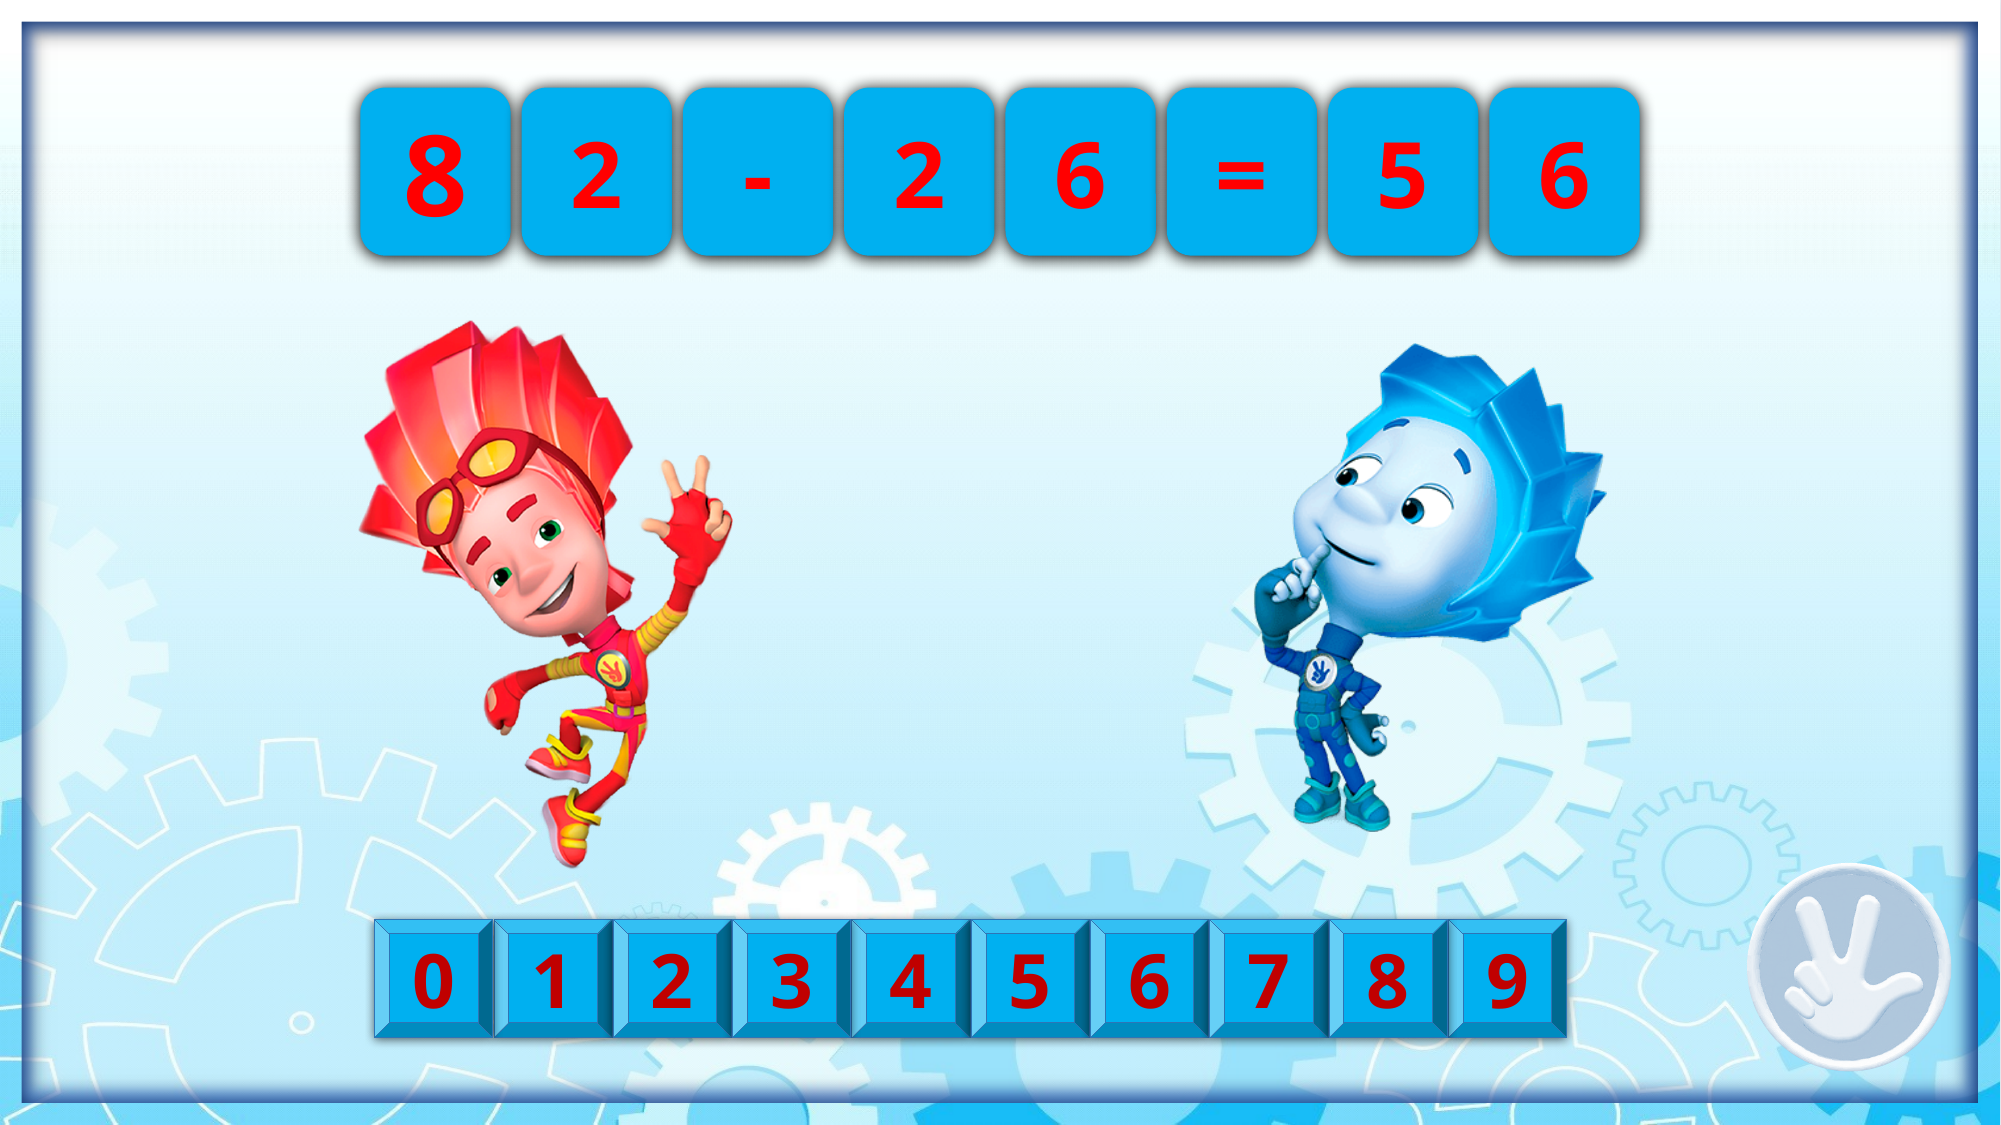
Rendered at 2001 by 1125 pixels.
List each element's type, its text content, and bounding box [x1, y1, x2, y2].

text_box 9 [1454, 919, 1567, 1038]
text_box 4 [858, 926, 963, 1032]
text_box 8 [1329, 919, 1448, 1038]
text_box 3 [732, 919, 851, 1038]
text_box 2 [613, 919, 727, 1038]
text_box [984, 909, 1086, 1059]
text_box - [682, 87, 832, 256]
text_box 6 [1005, 87, 1154, 256]
text_box 2 [844, 87, 993, 256]
text_box 1 [500, 926, 605, 1032]
text_box 8 [360, 87, 509, 256]
text_box [1100, 889, 1201, 1038]
text_box 0 [374, 919, 493, 1038]
picture [0, 0, 2000, 1125]
text_box 6 [1489, 87, 1640, 256]
text_box 2 [521, 87, 671, 256]
text_box 7 [1209, 919, 1323, 1038]
text_box = [1166, 87, 1316, 256]
text_box 5 [1328, 87, 1477, 256]
